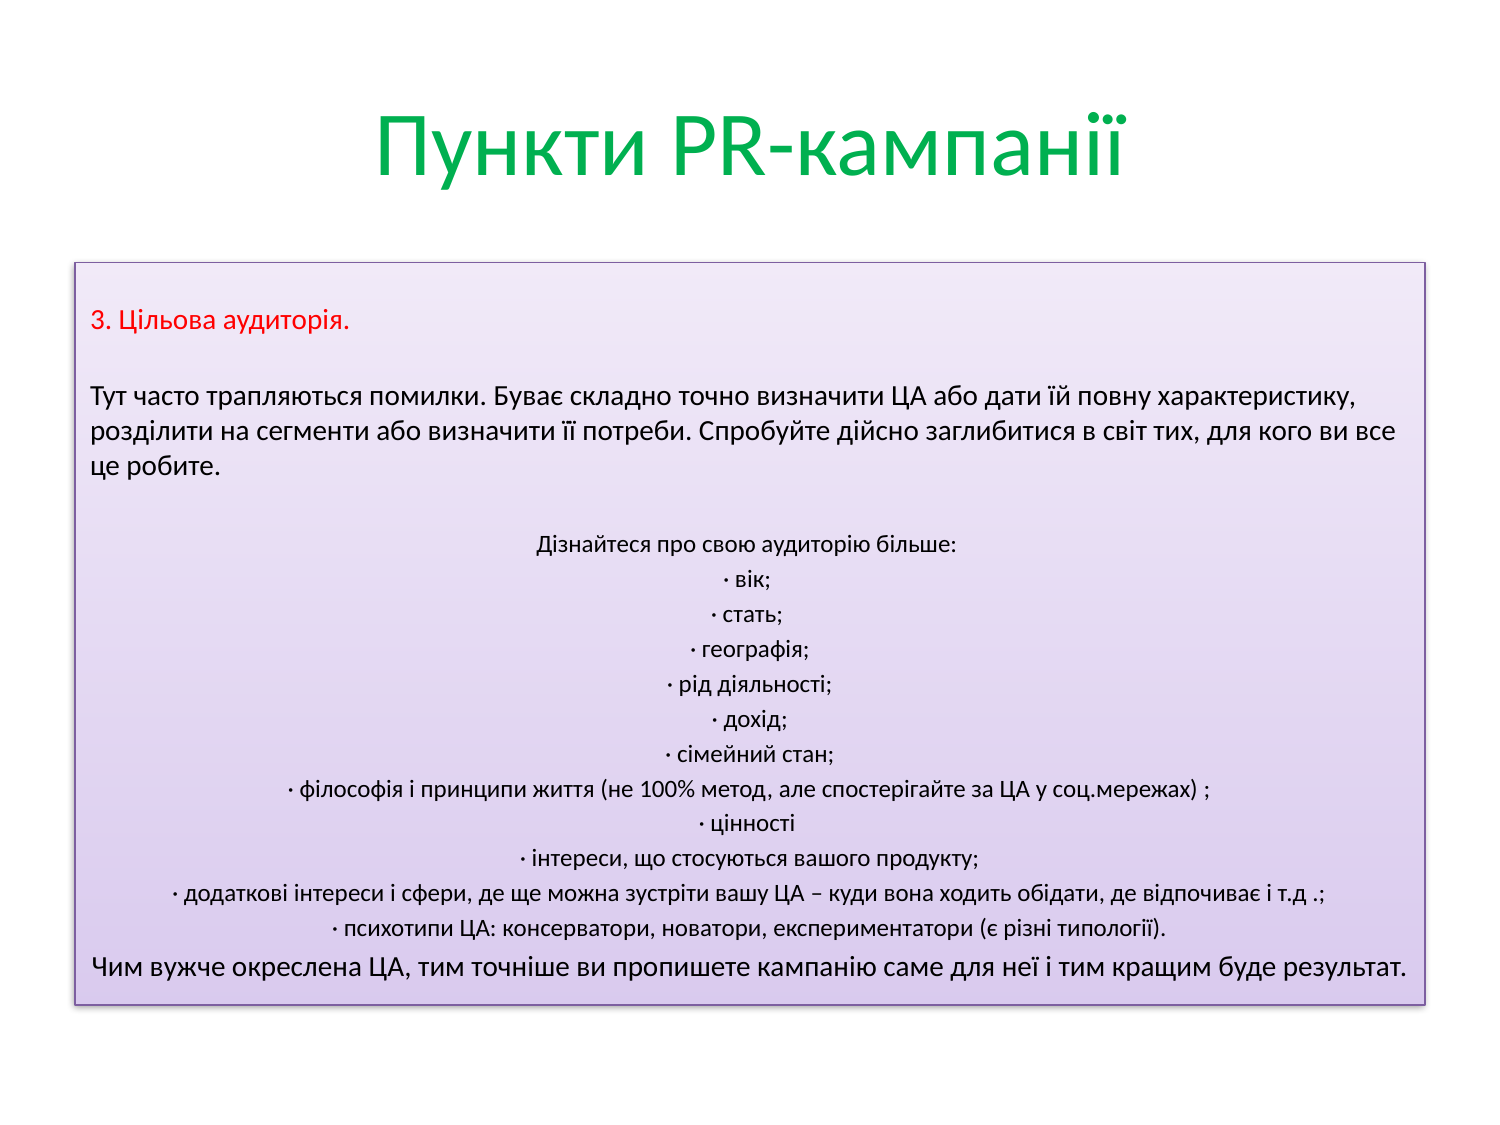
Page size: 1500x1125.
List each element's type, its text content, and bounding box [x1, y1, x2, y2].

list 3. Цільова аудиторія. Тут часто трапляються помилки. Буває складно точно визначити ЦА або дати їй повну характеристику, розділити на сегменти або визначити її потреби. Спробуйте дійсно заглибитися в світ тих, для кого ви все це робите. Дізнайтеся про свою аудиторію більше: · вік; · стать; · географія; · рід діяльності; · дохід; · сімейний стан; · філософія і принципи життя (не 100% метод, але спостерігайте за ЦА у соц.мережах) ; · цінності · інтереси, що стосуються вашого продукту; · додаткові інтереси і сфери, де ще можна зустріти вашу ЦА – куди вона ходить обідати, де відпочиває і т.д .; · психотипи ЦА: консерватори, новатори, експериментатори (є різні типології). Чим вужче окреслена ЦА, тим точніше ви пропишете кампанію саме для неї і тим кращим буде результат. [74, 262, 1426, 1006]
title Пункти PR-кампанії [75, 45, 1425, 233]
